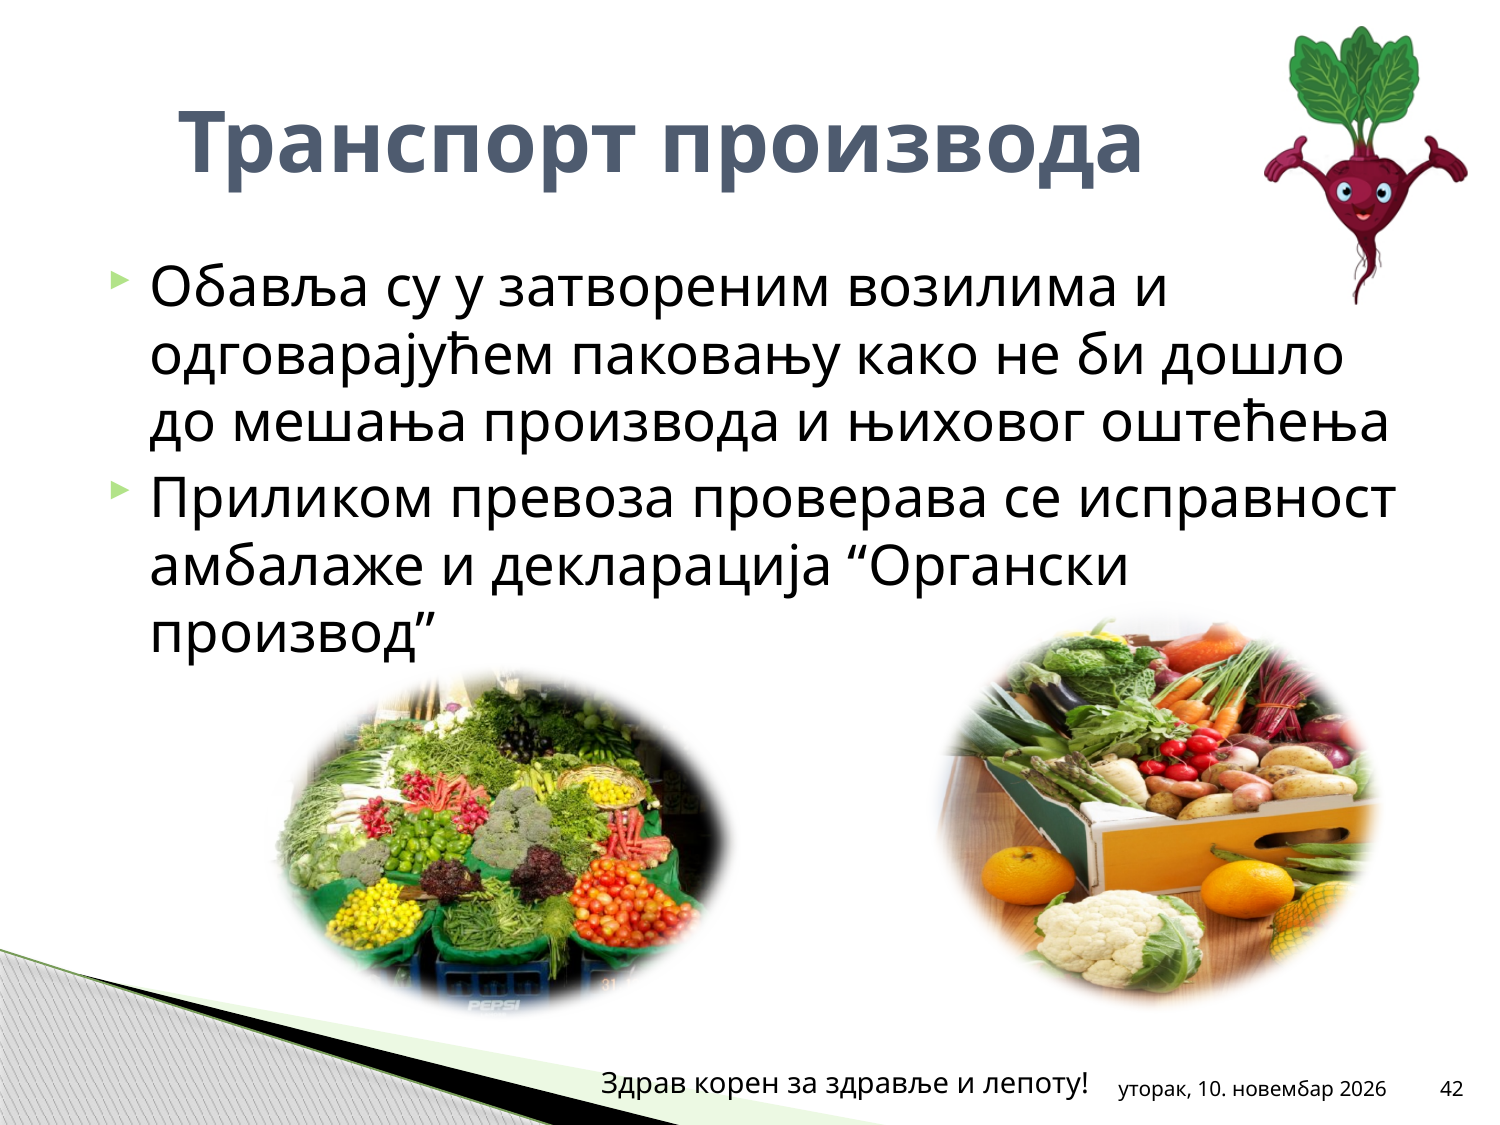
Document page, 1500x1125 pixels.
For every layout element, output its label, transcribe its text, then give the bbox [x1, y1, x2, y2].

slide_number среда, 31. октобар 2012 [1105, 1051, 1418, 1112]
list Обавља су у затвореним возилима и одговарајућем паковању како не би дошло до мешања производа и њиховог оштећења Приликом превоза проверава се исправност амбалаже и декларација “Органски производ” [75, 243, 1425, 986]
footer Здрав корен за здравље и лепоту! [575, 1051, 1105, 1112]
picture [924, 599, 1388, 1015]
title Транспорт производа [75, 45, 1250, 233]
slide_number 42 [1418, 1051, 1479, 1112]
picture [1262, 24, 1471, 308]
picture [262, 662, 742, 1023]
